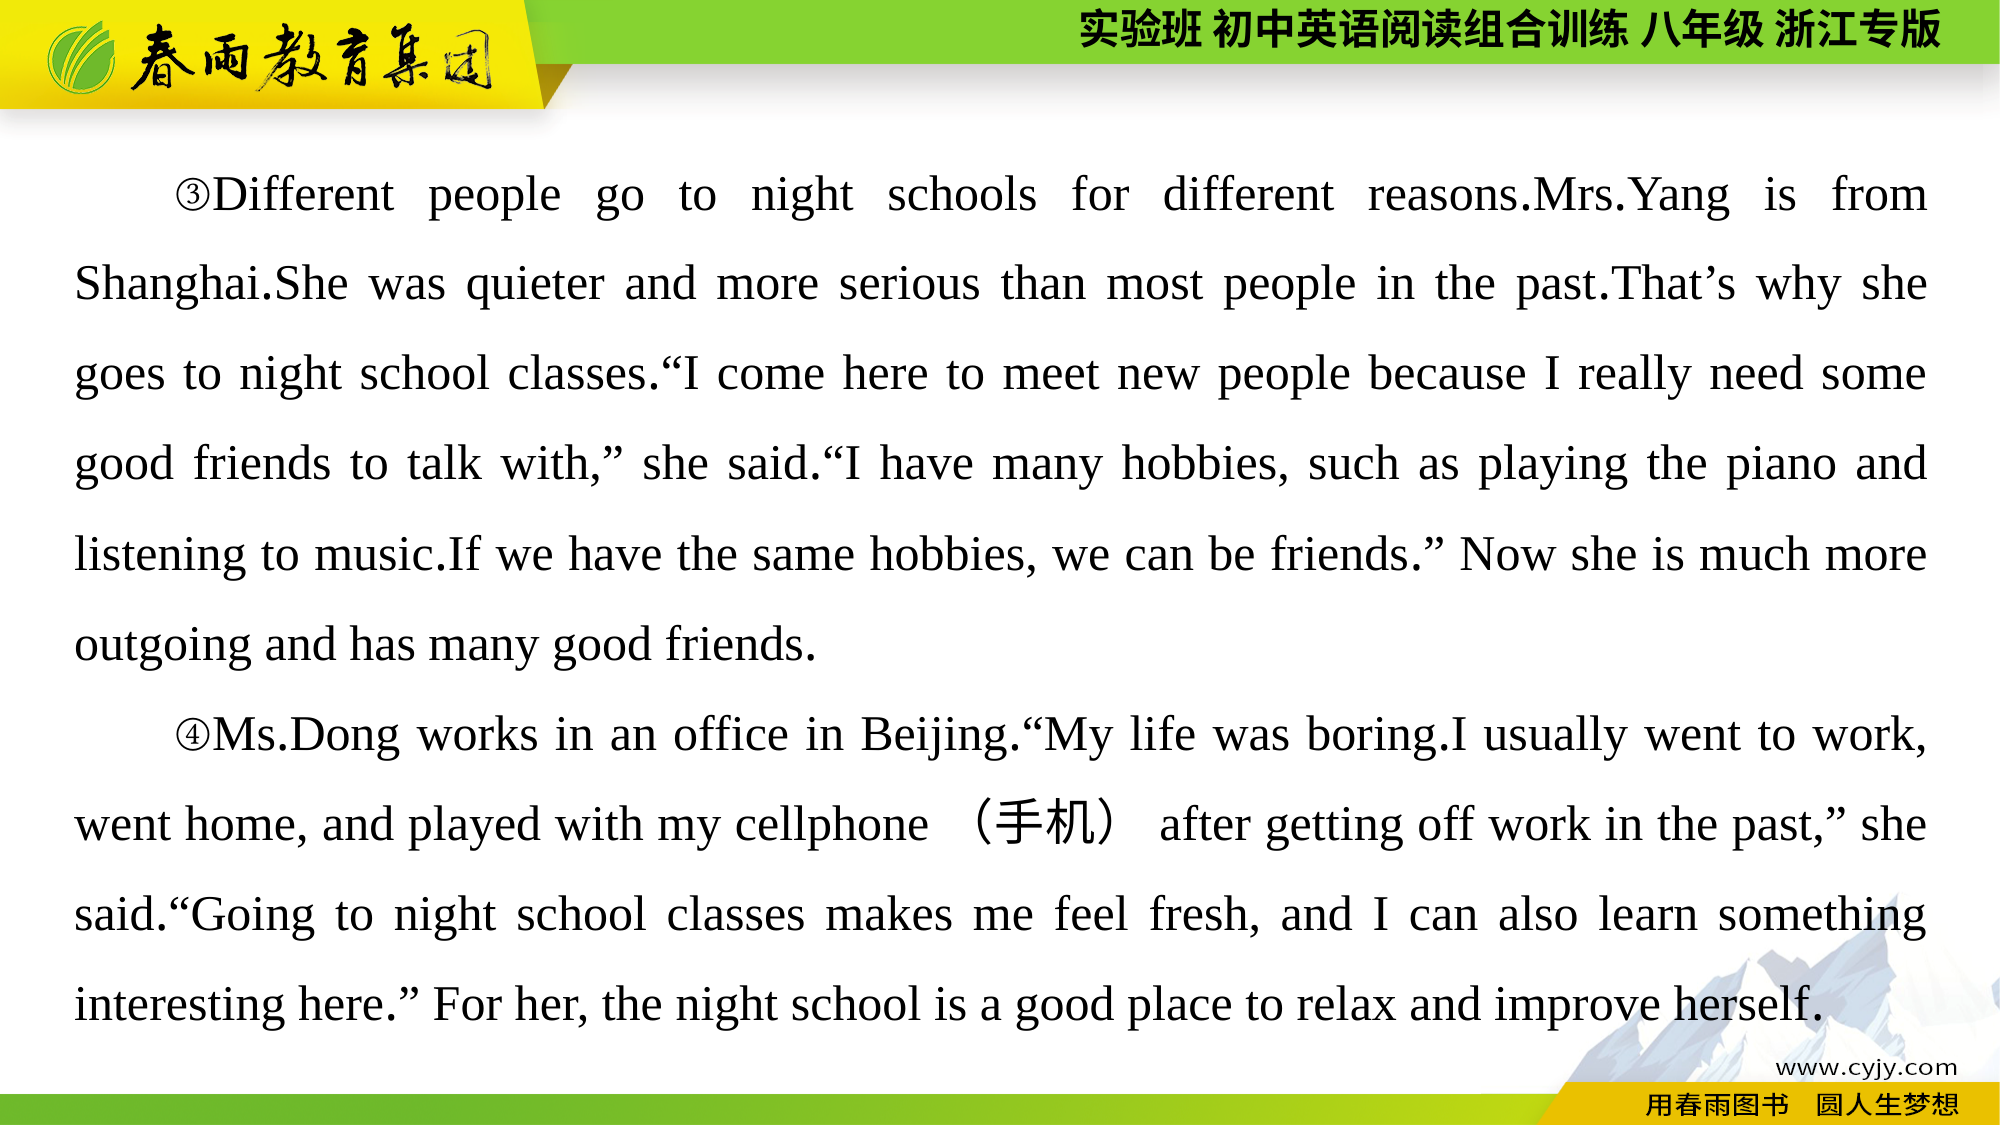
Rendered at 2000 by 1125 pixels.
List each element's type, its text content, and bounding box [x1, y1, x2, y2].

list ③Different people go to night schools for different reasons.Mrs.Yang is from Shanghai.She was quieter and more serious than most people in the past.That’s why she goes to night school classes.“I come here to meet new people because I really need some good friends to talk with,” she said.“I have many hobbies, such as playing the piano and listening to music.If we have the same hobbies, we can be friends.” Now she is much more outgoing and has many good friends. ④Ms.Dong works in an office in Beijing.“My life was boring.I usually went to work, went home, and played with my cellphone（手机）after getting off work in the past,” she said.“Going to night school classes makes me feel fresh, and I can also learn something interesting here.” For her, the night school is a good place to relax and improve herself. [59, 122, 1944, 1035]
picture [0, 0, 2000, 1125]
